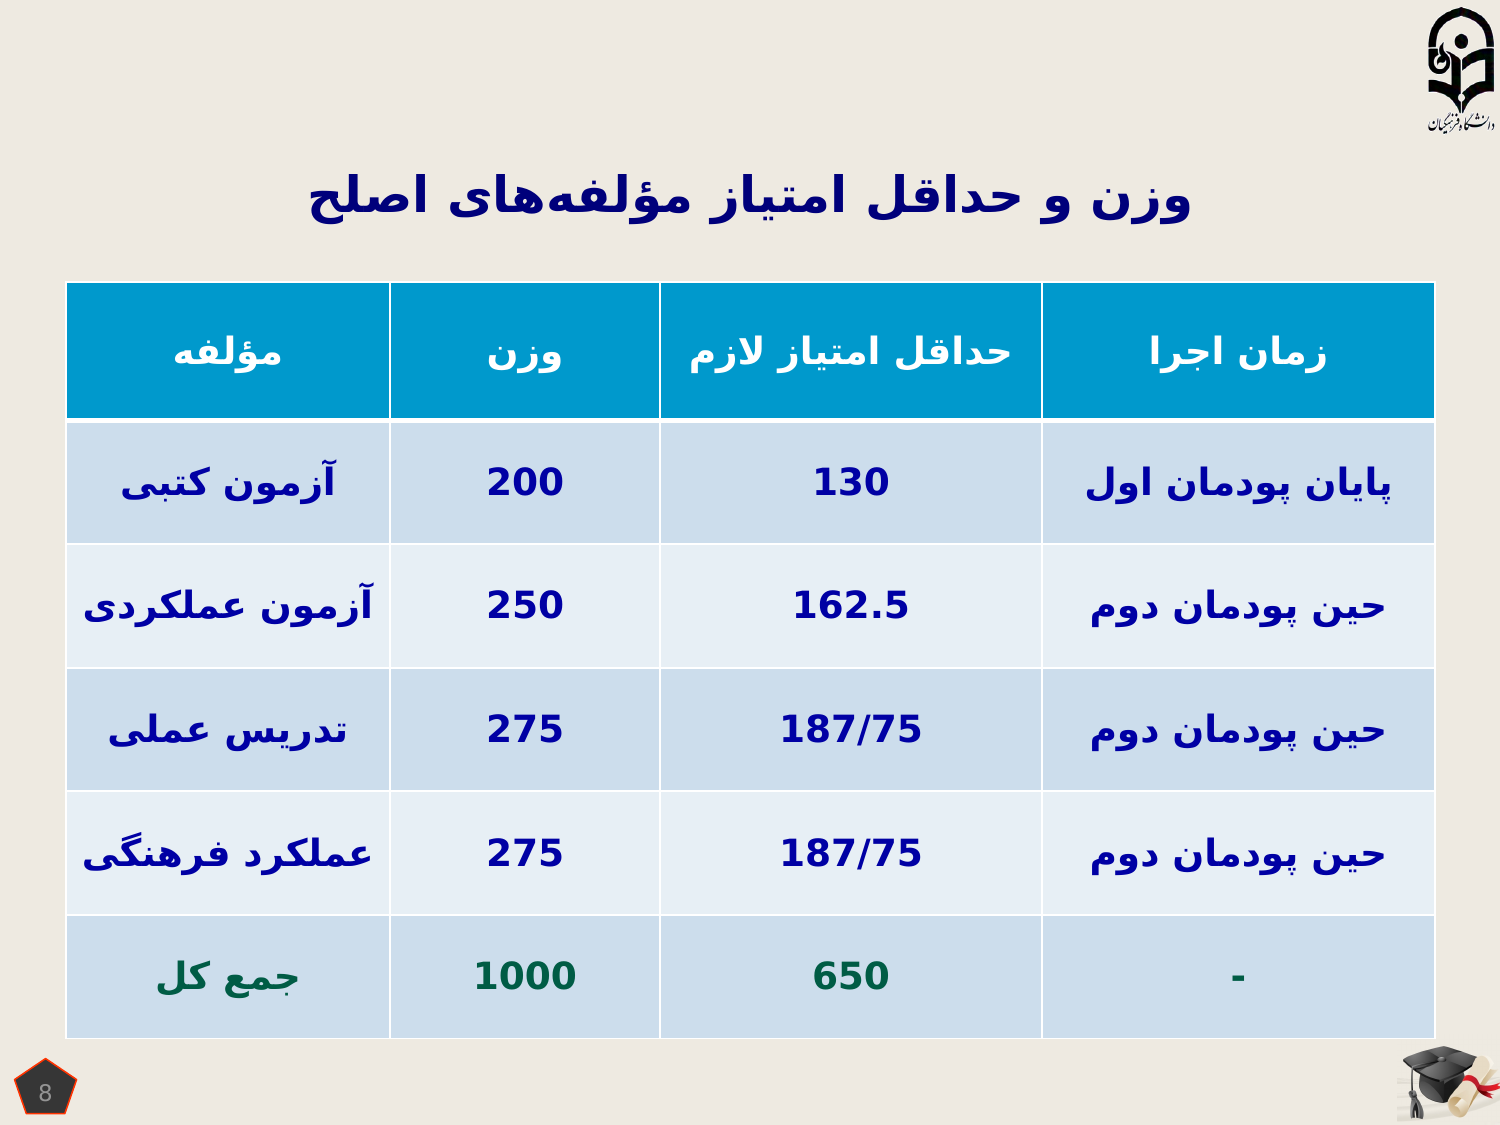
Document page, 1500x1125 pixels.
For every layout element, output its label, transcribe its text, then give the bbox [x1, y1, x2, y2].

table_cell عملکرد فرهنگی [67, 792, 389, 914]
table_cell 187/75 [661, 669, 1041, 790]
table_cell - [1043, 916, 1434, 1038]
table_cell حین پودمان دوم [1043, 792, 1434, 914]
table_cell جمع کل [67, 916, 389, 1038]
table_cell آزمون کتبی [67, 423, 389, 543]
table_header وزن [391, 283, 659, 418]
table_cell 650 [661, 916, 1041, 1038]
table_cell 130 [661, 423, 1041, 543]
table_cell 187/75 [661, 792, 1041, 914]
table_cell پایان پودمان اول [1043, 423, 1434, 543]
table_cell حین پودمان دوم [1043, 545, 1434, 667]
table_header مؤلفه [67, 283, 389, 418]
table_cell 275 [391, 669, 659, 790]
text_box وزن و حداقل امتیاز مؤلفه‌های اصلح [50, 125, 1452, 279]
table_header حداقل امتیاز لازم [661, 283, 1041, 418]
table_cell تدریس عملی [67, 669, 389, 790]
table_cell 275 [391, 792, 659, 914]
table_cell 1000 [391, 916, 659, 1038]
table_cell 162.5 [661, 545, 1041, 667]
table_cell 250 [391, 545, 659, 667]
table_cell 200 [391, 423, 659, 543]
table_cell حین پودمان دوم [1043, 669, 1434, 790]
table_cell آزمون عملکردی [67, 545, 389, 667]
table_header زمان اجرا [1043, 283, 1434, 418]
picture [0, 0, 1500, 1125]
